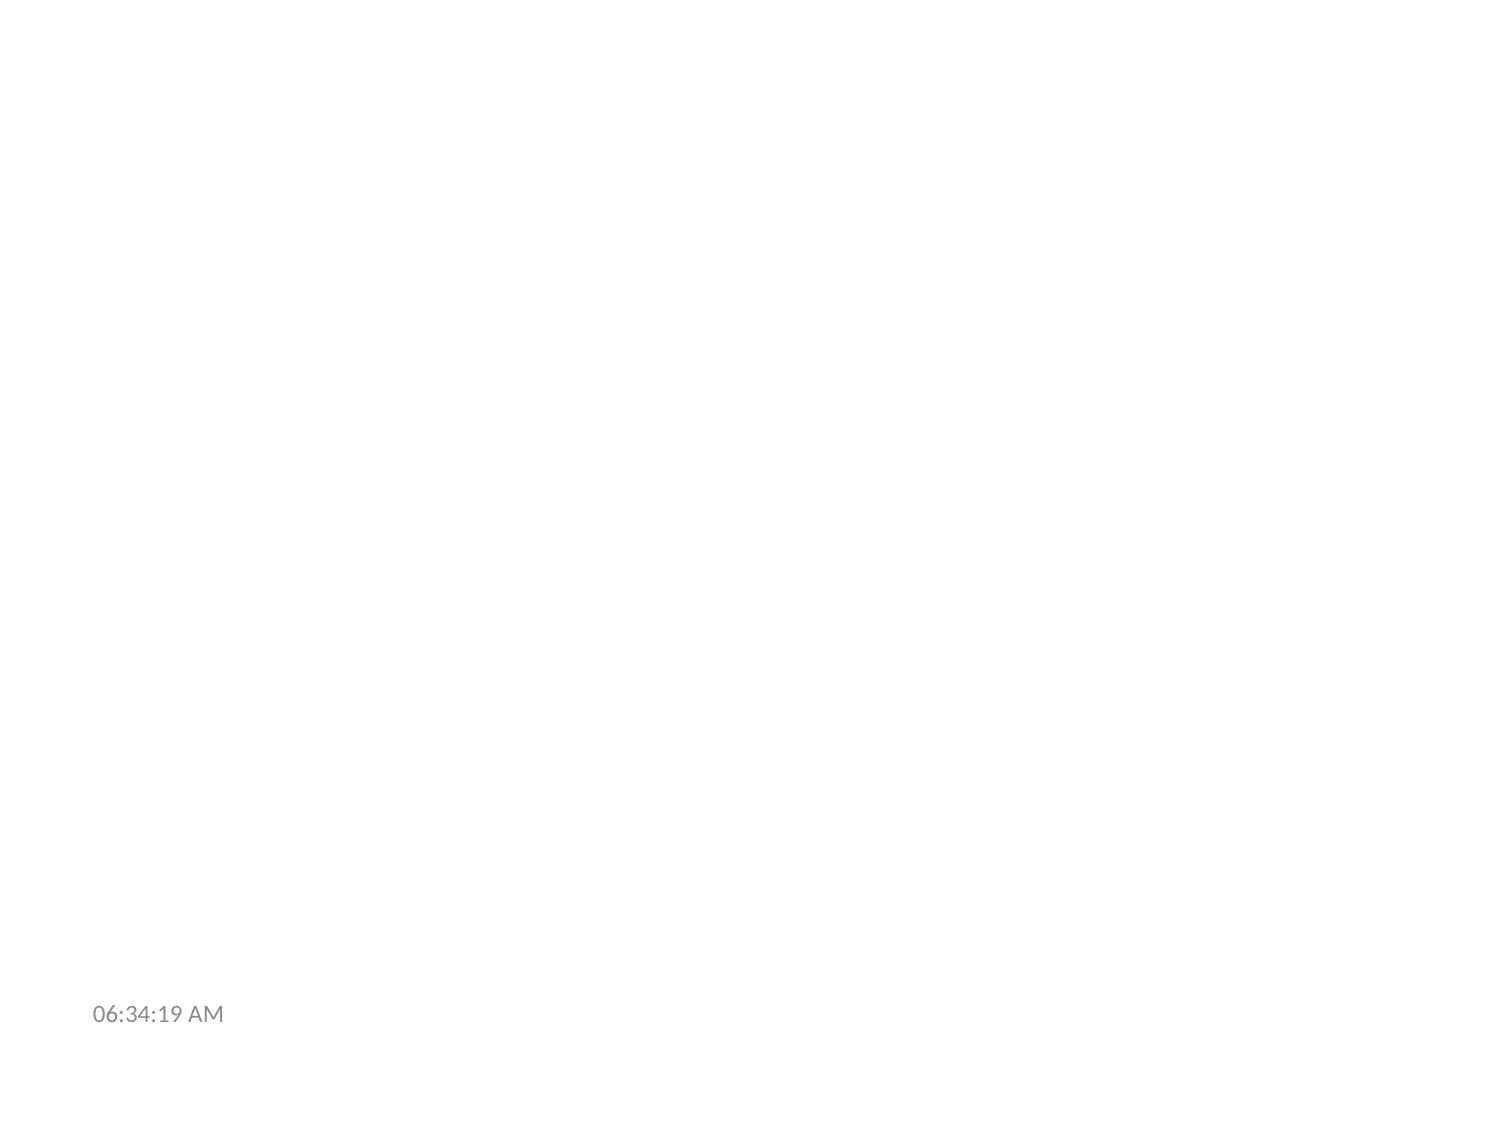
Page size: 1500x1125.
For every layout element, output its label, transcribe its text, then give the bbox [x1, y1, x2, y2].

text_box 3:35:09 PM [77, 982, 428, 1043]
